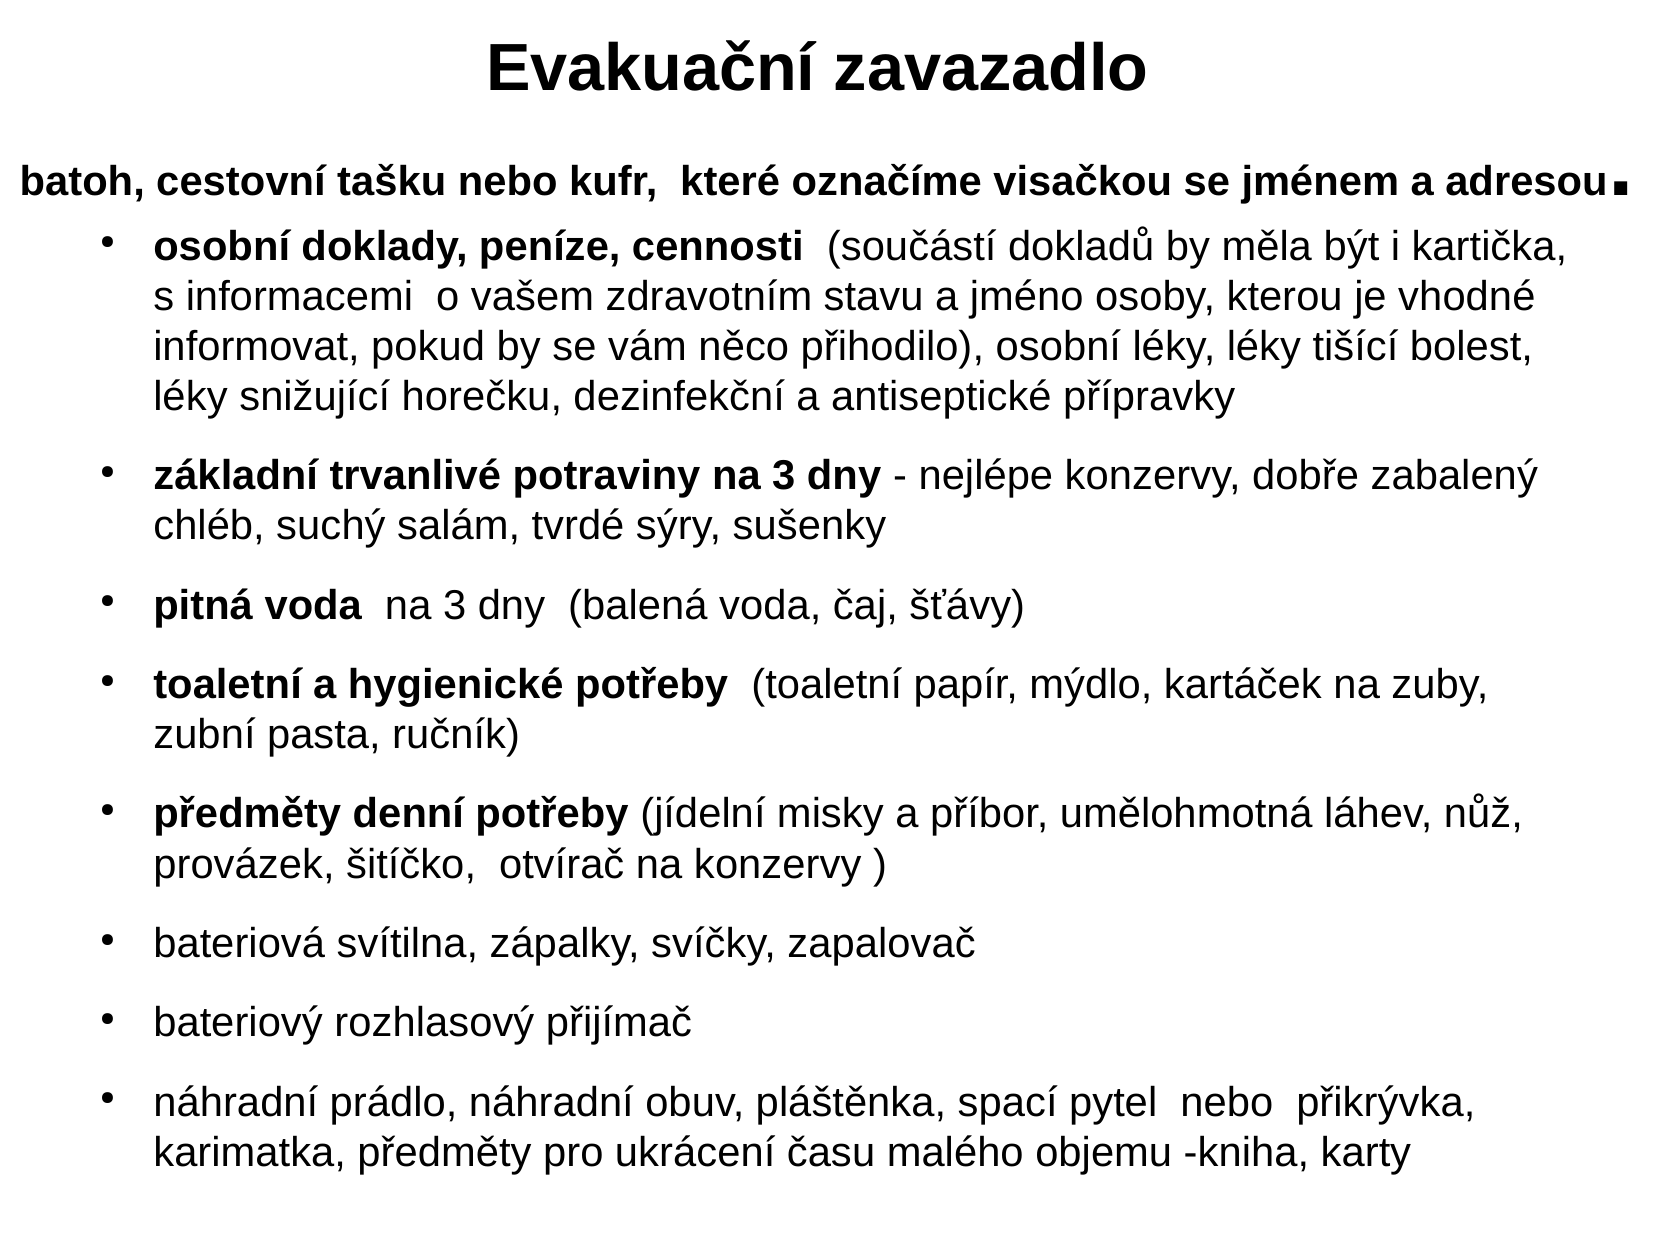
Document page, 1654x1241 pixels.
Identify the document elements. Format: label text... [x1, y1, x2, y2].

title Evakuační zavazadlo batoh, cestovní tašku nebo kufr, které označíme visačkou se jménem a adresou. [0, 76, 1654, 272]
list osobní doklady, peníze, cennosti (součástí dokladů by měla být i kartička, s informacemi o vašem zdravotním stavu a jméno osoby, kterou je vhodné informovat, pokud by se vám něco přihodilo), osobní léky, léky tišící bolest, léky snižující horečku, dezinfekční a antiseptické přípravky základní trvanlivé potraviny na 3 dny - nejlépe konzervy, dobře zabalený chléb, suchý salám, tvrdé sýry, sušenky pitná voda na 3 dny (balená voda, čaj, šťávy) toaletní a hygienické potřeby (toaletní papír, mýdlo, kartáček na zuby, zubní pasta, ručník) předměty denní potřeby (jídelní misky a příbor, umělohmotná láhev, nůž, provázek, šitíčko, otvírač na konzervy ) bateriová svítilna, zápalky, svíčky, zapalovač bateriový rozhlasový přijímač náhradní prádlo, náhradní obuv, pláštěnka, spací pytel nebo přikrývka, karimatka, předměty pro ukrácení času malého objemu -kniha, karty [82, 218, 1572, 1200]
